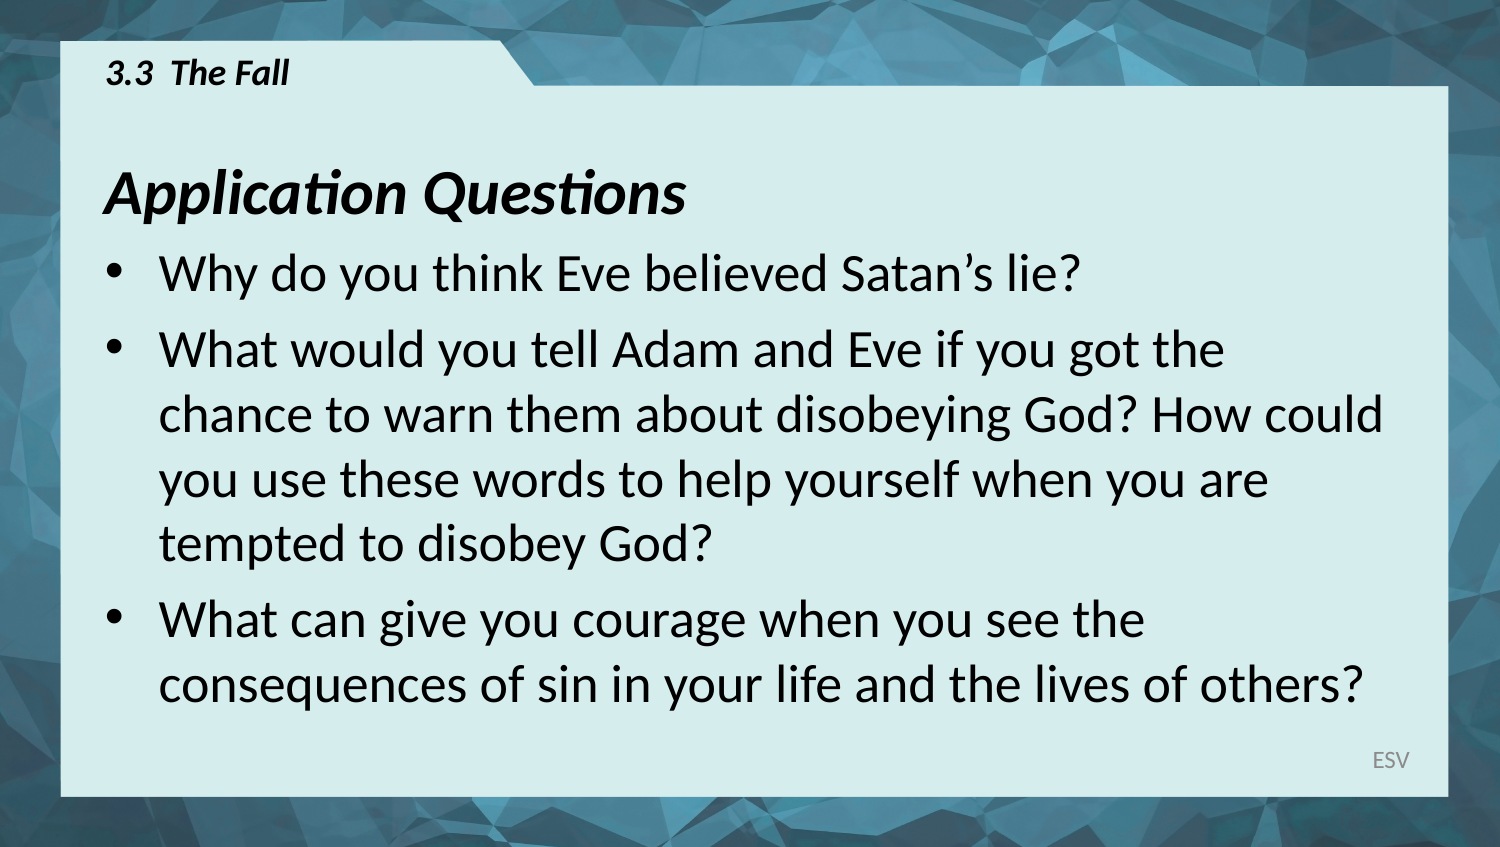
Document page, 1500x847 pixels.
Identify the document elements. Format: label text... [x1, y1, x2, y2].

footer ESV [950, 736, 1425, 782]
list Application Questions Why do you think Eve believed Satan’s lie? What would you tell Adam and Eve if you got the chance to warn them about disobeying God? How could you use these words to help yourself when you are tempted to disobey God? What can give you courage when you see the consequences of sin in your life and the lives of others? [89, 141, 1403, 722]
title 3.3 The Fall [89, 33, 1420, 108]
picture [0, 0, 1500, 847]
